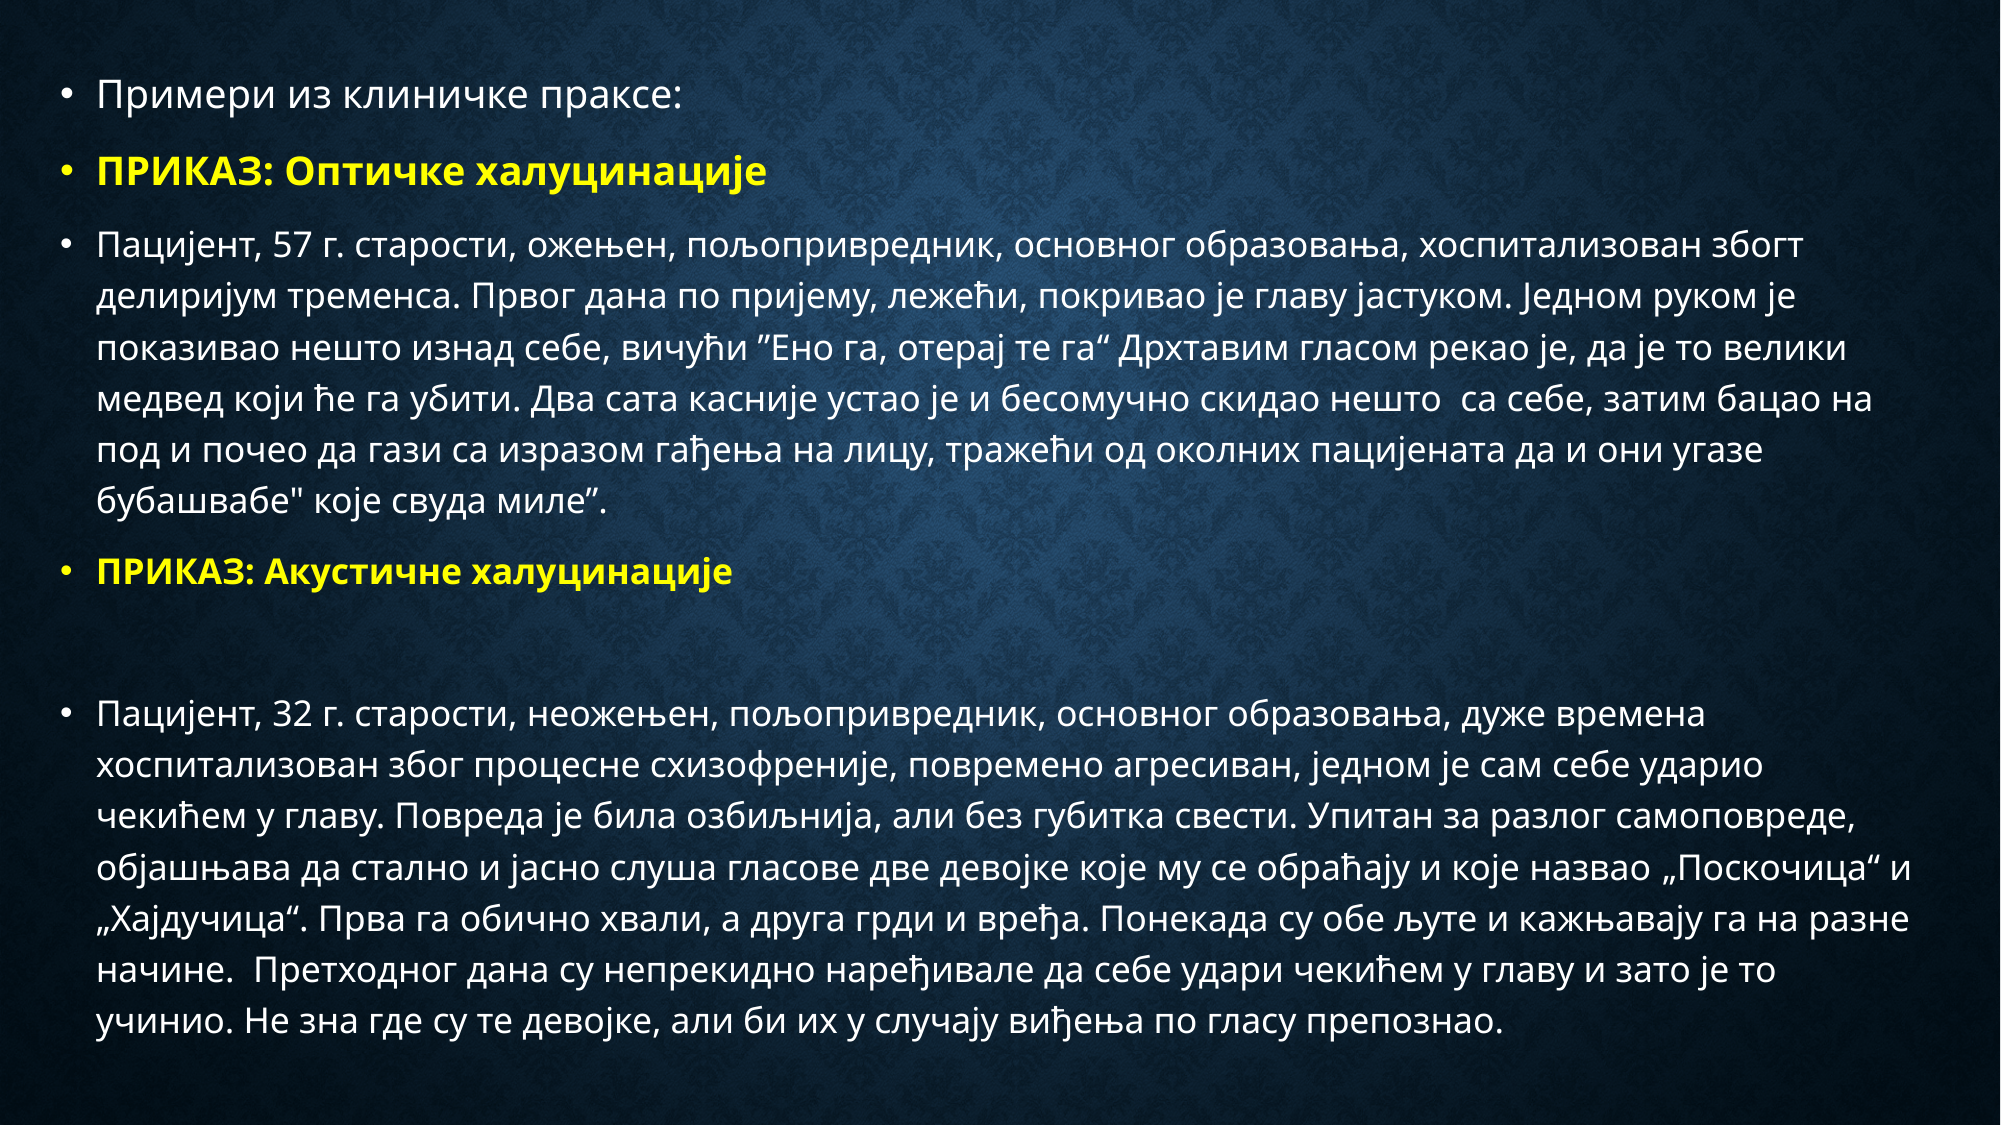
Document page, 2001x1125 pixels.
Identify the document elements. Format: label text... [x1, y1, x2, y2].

list Примери из клиничке праксе: ПРИКАЗ: Оптичке халуцинације Пацијент, 57 г. старости, ожењен, пољопривредник, основног образовања, хоспитализован збогт делиријум тременса. Првог дана по пријему, лежећи, покривао је главу јастуком. Једном руком је показивао нешто изнад себе, вичући ”Ено га, отерај те га“ Дрхтавим гласом рекао је, да је то велики медвед који ће га убити. Два сата касније устао је и бесомучно скидао нешто са себе, затим бацао на под и почео да гази са изразом гађења на лицу, тражећи од околних пацијената да и они угазе бубашвабе" које свуда миле”. ПРИКАЗ: Акустичне халуцинације Пацијент, 32 г. старости, неожењен, пољопривредник, основног образовања, дуже времена хоспитализован због процесне схизофреније, повремено агресиван, једном је сам себе ударио чекићем у главу. Повреда је била озбиљнија, али без губитка свести. Упитан за разлог самоповреде, објашњава да стално и јасно слуша гласове две девојке које му се обраћају и које назвао „Поскочица“ и „Хајдучица“. Прва га обично хвали, а друга грди и вређа. Понекада су обе љуте и кажњавају га на разне начине. Претходног дана су непрекидно наређивале да себе удари чекићем у главу и зато је то учинио. Не зна где су те девојке, али би их у случају виђења по гласу препознао. [45, 52, 1939, 1067]
